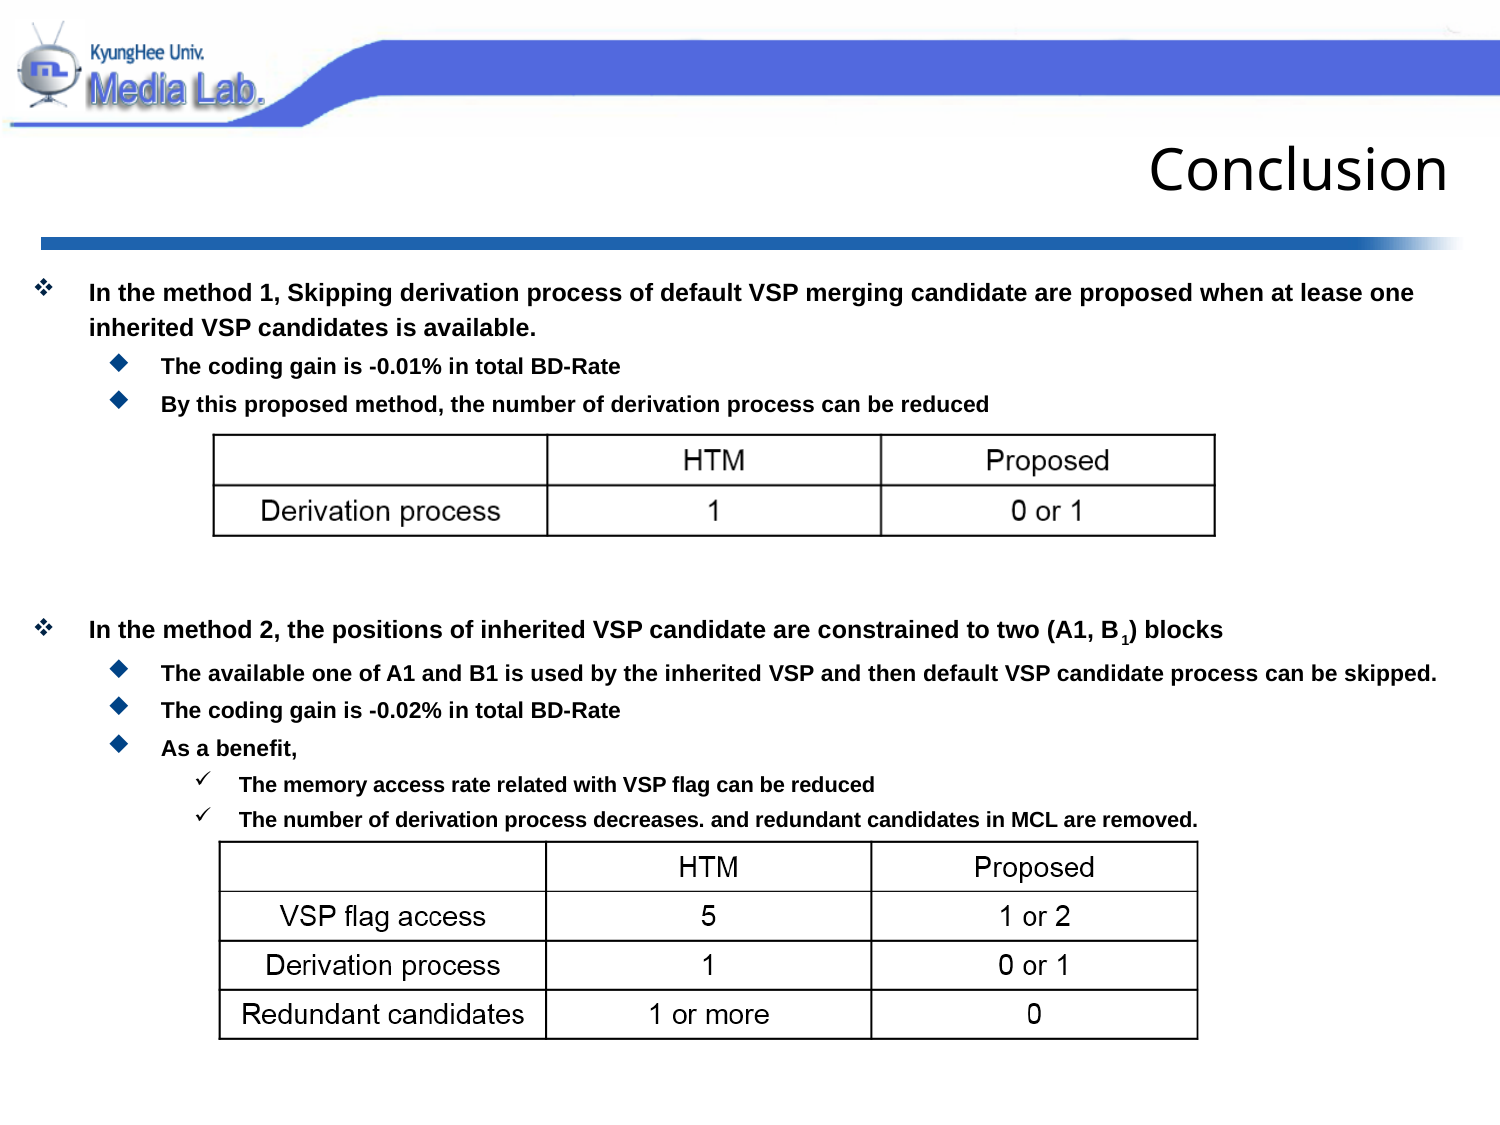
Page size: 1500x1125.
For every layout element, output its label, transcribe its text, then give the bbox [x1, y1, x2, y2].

title Conclusion [312, 101, 1465, 233]
picture [0, 0, 1500, 138]
list In the method 1, Skipping derivation process of default VSP merging candidate are proposed when at lease one inherited VSP candidates is available. The coding gain is -0.01% in total BD-Rate By this proposed method, the number of derivation process can be reduced In the method 2, the positions of inherited VSP candidate are constrained to two (A1, B1) blocks The available one of A1 and B1 is used by the inherited VSP and then default VSP candidate process can be skipped. The coding gain is -0.02% in total BD-Rate As a benefit, The memory access rate related with VSP flag can be reduced The number of derivation process decreases. and redundant candidates in MCL are removed. Thank you for Zhejiang University’s cross-checking(JCT3V-I0174) [17, 262, 1483, 1107]
picture [212, 432, 1218, 546]
picture [41, 237, 1500, 250]
picture [218, 838, 1200, 1048]
